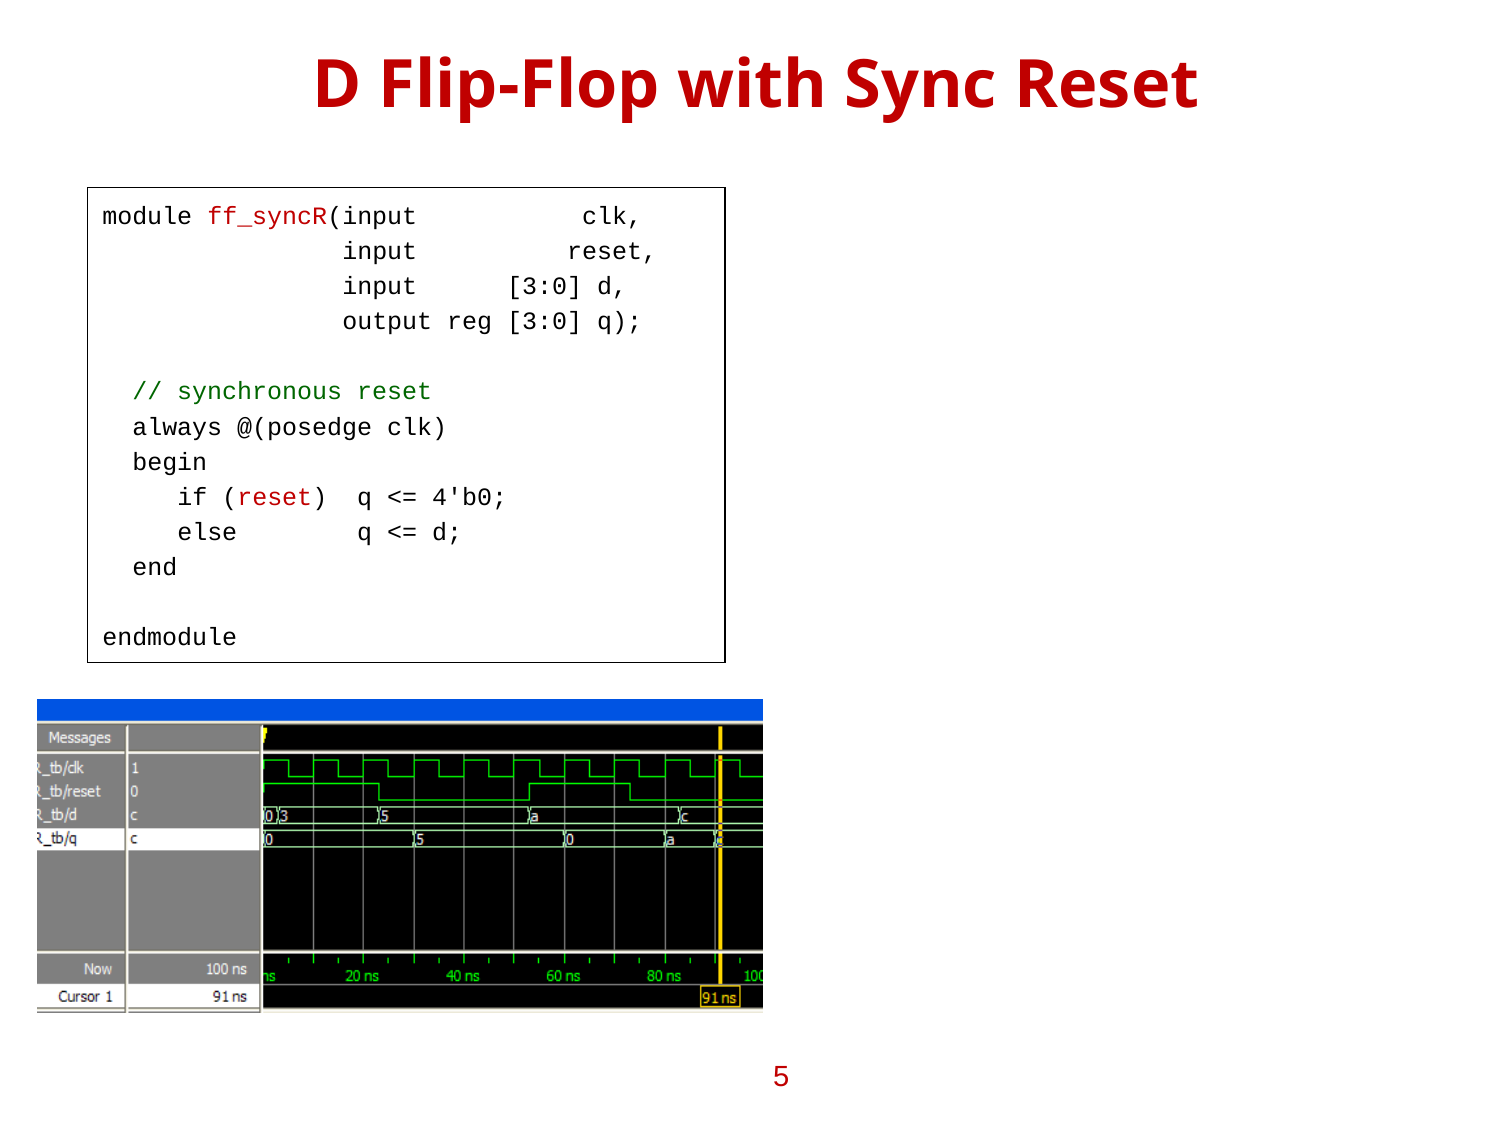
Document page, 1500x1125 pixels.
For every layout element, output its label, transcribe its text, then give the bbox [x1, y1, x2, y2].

picture [37, 699, 763, 1013]
text_box module ff_syncR(input clk, input reset, input [3:0] d, output reg [3:0] q); // synchronous reset always @(posedge clk) begin if (reset) q <= 4'b0; else q <= d; end endmodule [87, 187, 725, 663]
title D Flip-Flop with Sync Reset [124, 12, 1388, 151]
slide_number 5 [649, 1049, 913, 1125]
